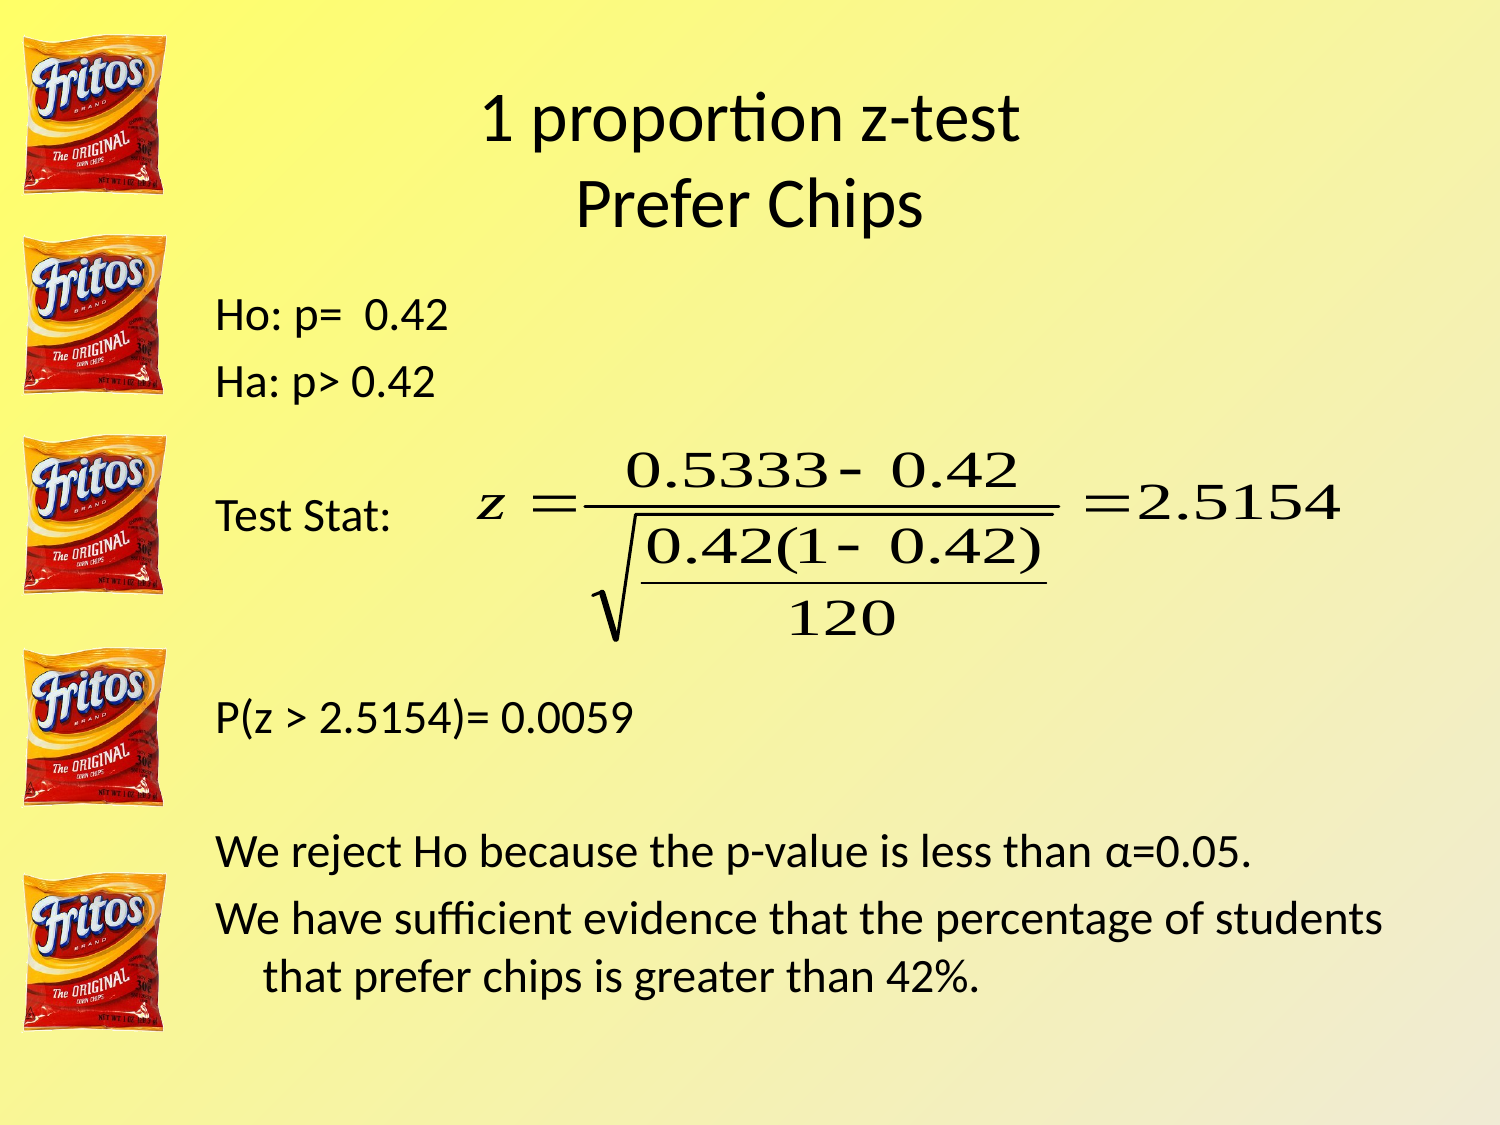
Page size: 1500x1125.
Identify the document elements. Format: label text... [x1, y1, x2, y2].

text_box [462, 437, 1353, 651]
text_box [12, 24, 176, 1040]
title 1 proportion z-test Prefer Chips [179, 62, 1425, 250]
list Ho: p= 0.42 Ha: p> 0.42 Test Stat: P(z > 2.5154)= 0.0059 We reject Ho because the p-value is less than α=0.05. We have sufficient evidence that the percentage of students that prefer chips is greater than 42%. [200, 275, 1475, 1018]
